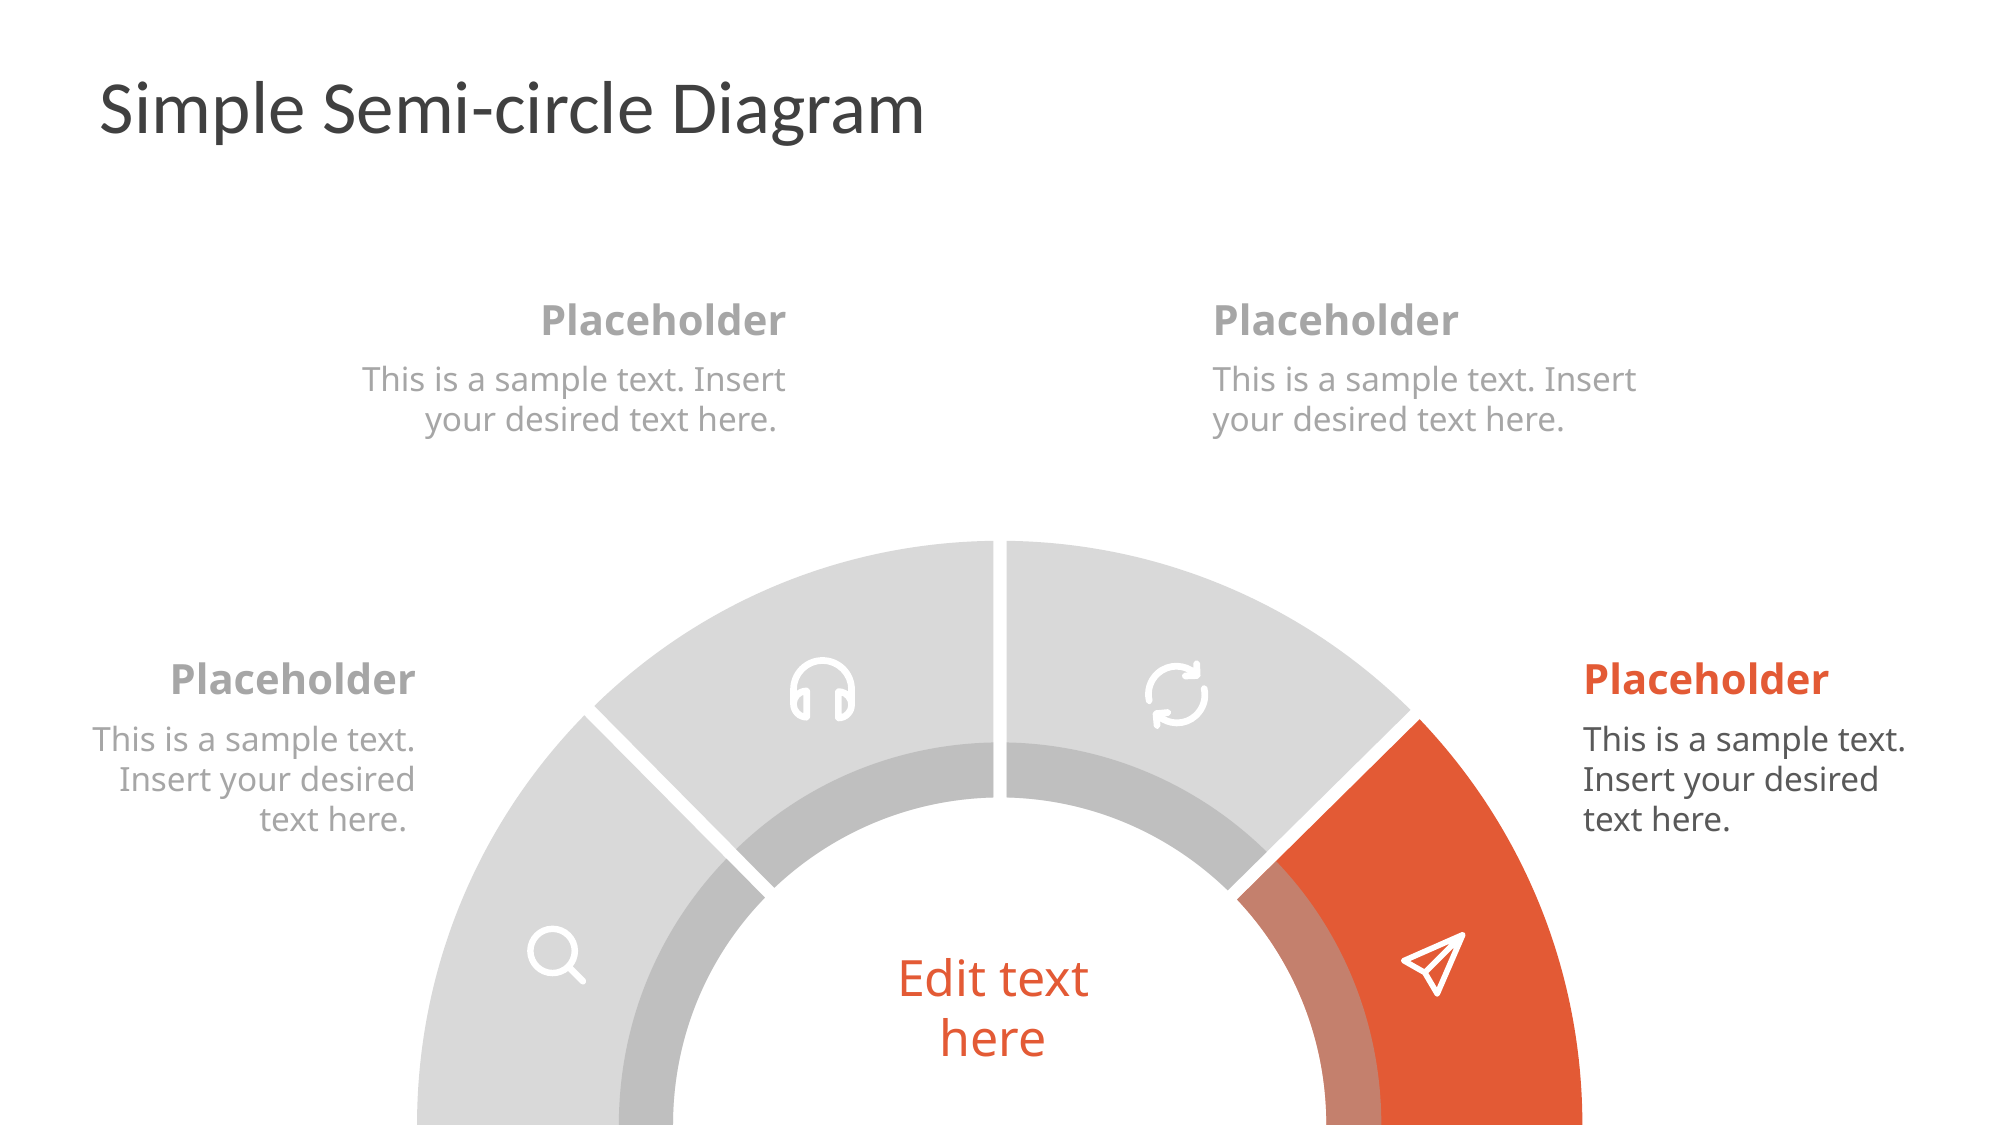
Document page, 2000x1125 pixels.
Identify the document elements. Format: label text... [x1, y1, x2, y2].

text_box [1006, 742, 1267, 891]
text_box [528, 927, 585, 983]
text_box This is a sample text. Insert your desired text here. [1583, 711, 1922, 846]
text_box [791, 658, 854, 720]
text_box This is a sample text. Insert your desired text here. [1212, 351, 1674, 446]
text_box Edit text here [769, 938, 1217, 1074]
text_box This is a sample text. Insert your desired text here. [326, 351, 787, 446]
text_box Placeholder [1583, 645, 1922, 711]
text_box [1006, 540, 1411, 852]
text_box [594, 540, 994, 850]
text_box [1144, 661, 1209, 728]
text_box Placeholder [78, 645, 417, 711]
text_box Placeholder [326, 285, 787, 351]
text_box [618, 858, 765, 1125]
text_box Placeholder [1212, 285, 1674, 351]
text_box This is a sample text. Insert your desired text here. [78, 711, 417, 846]
text_box [1237, 861, 1382, 1125]
text_box [736, 742, 994, 888]
text_box [1276, 719, 1583, 1125]
title Simple Semi-circle Diagram [99, 45, 1900, 162]
text_box [1402, 933, 1465, 996]
text_box [417, 715, 726, 1125]
